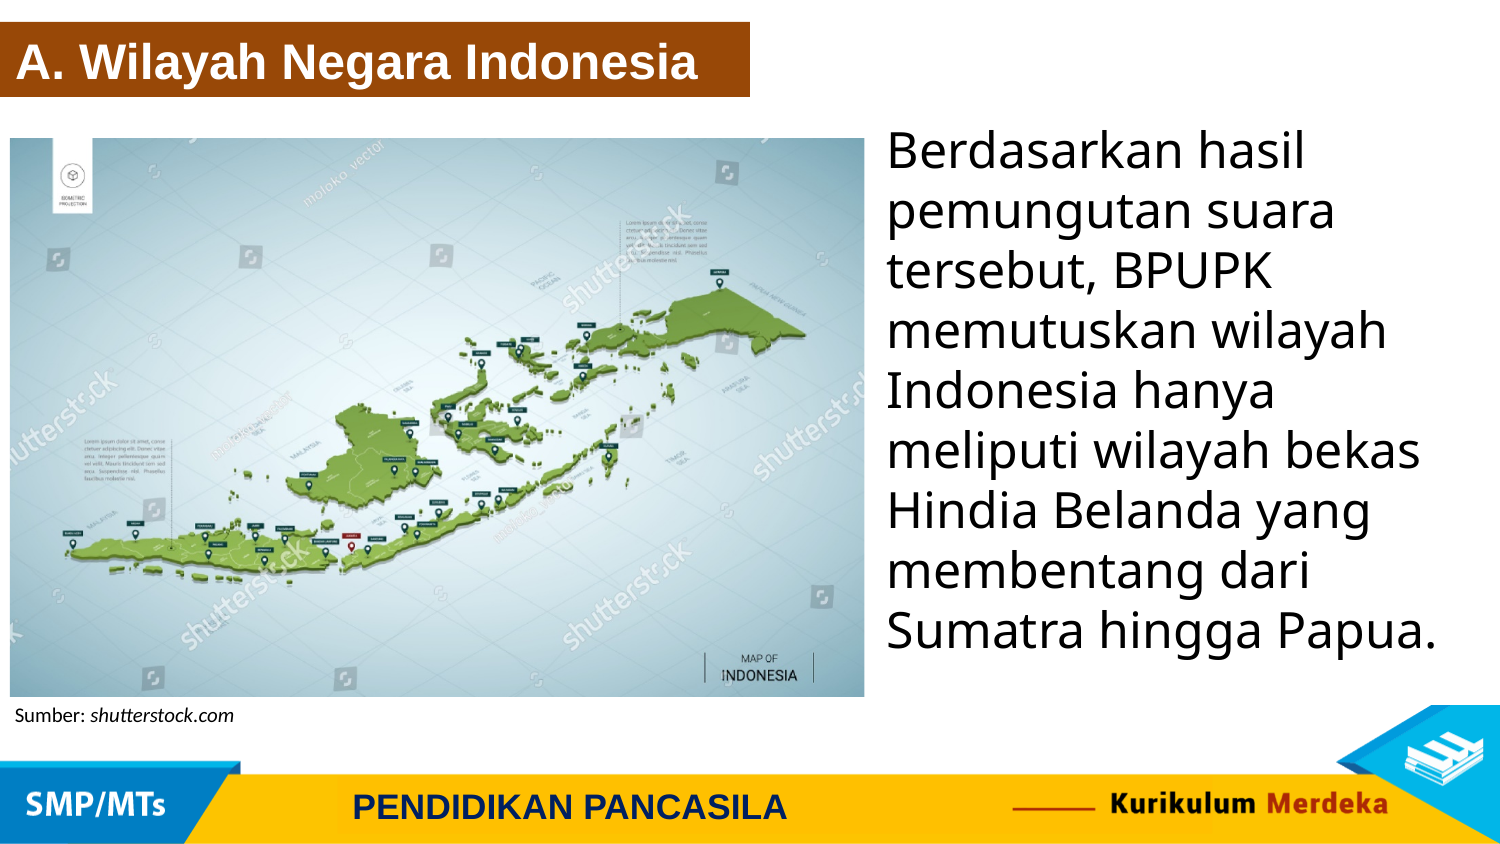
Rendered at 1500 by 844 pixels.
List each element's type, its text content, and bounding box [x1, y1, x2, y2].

picture [9, 137, 865, 697]
text_box A. Wilayah Negara Indonesia [0, 20, 752, 99]
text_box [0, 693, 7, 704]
text_box Berdasarkan hasil pemungutan suara tersebut, BPUPK memutuskan wilayah Indonesia hanya meliputi wilayah bekas Hindia Belanda yang membentang dari Sumatra hingga Papua. [872, 111, 1480, 667]
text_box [0, 705, 1500, 844]
